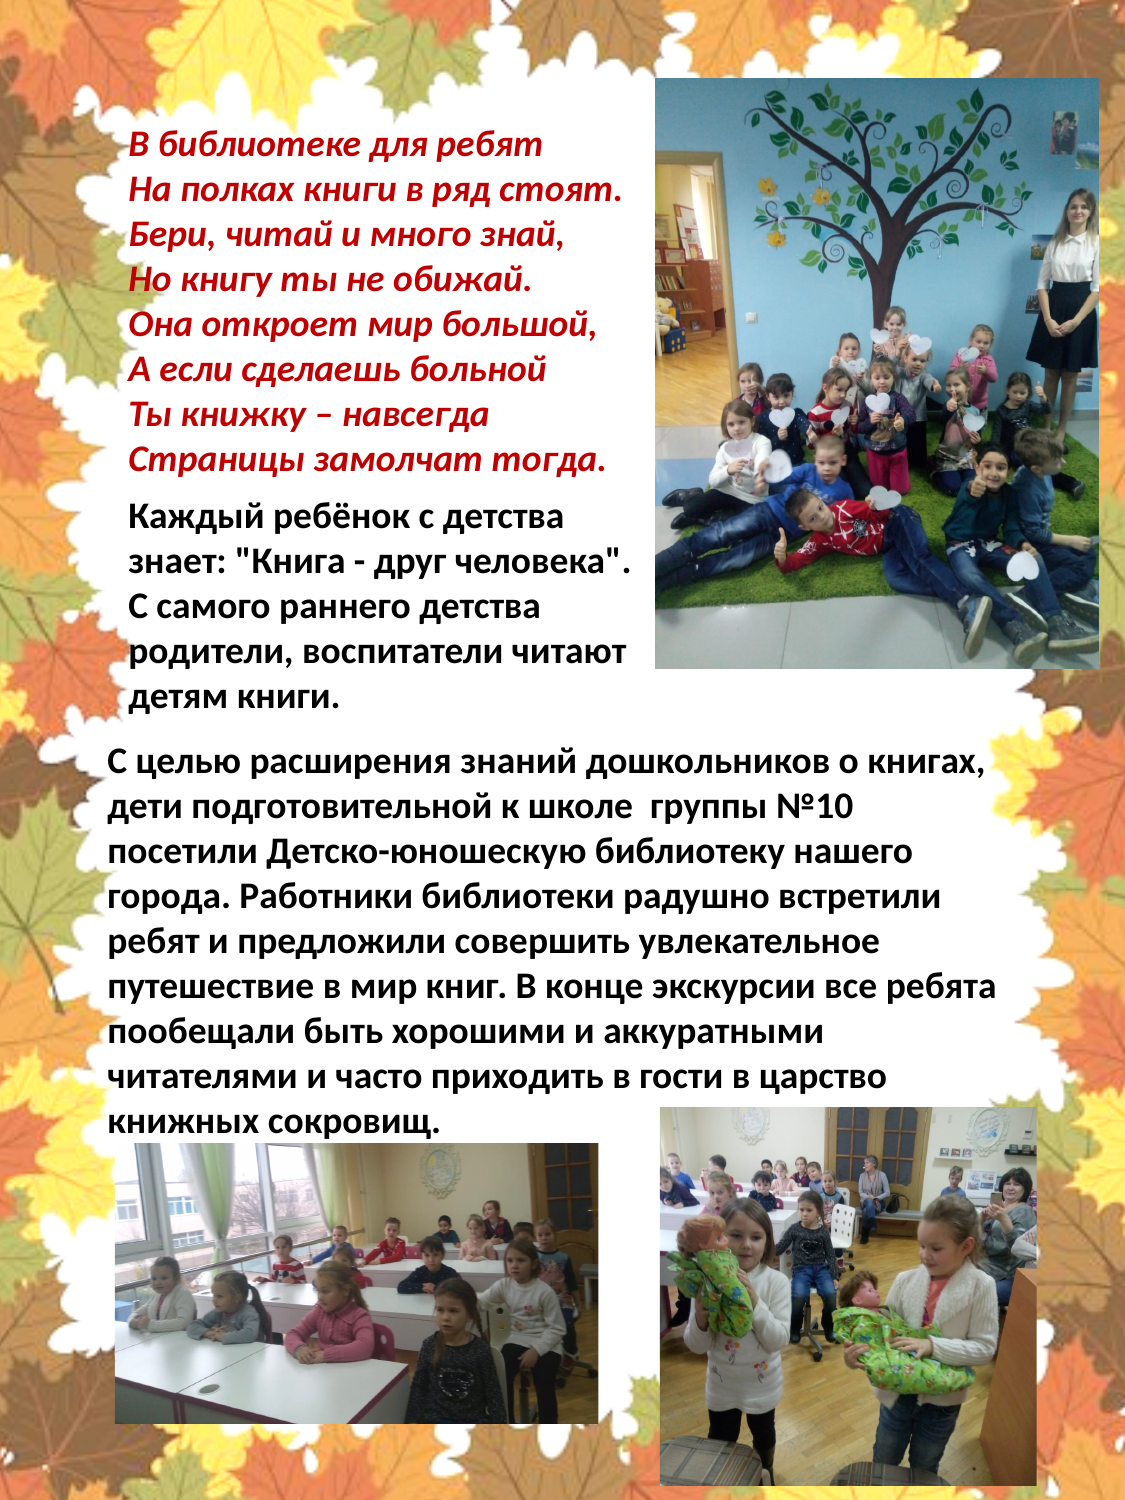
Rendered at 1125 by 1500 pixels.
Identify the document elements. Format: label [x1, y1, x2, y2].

text_box [0, 0, 1125, 1500]
